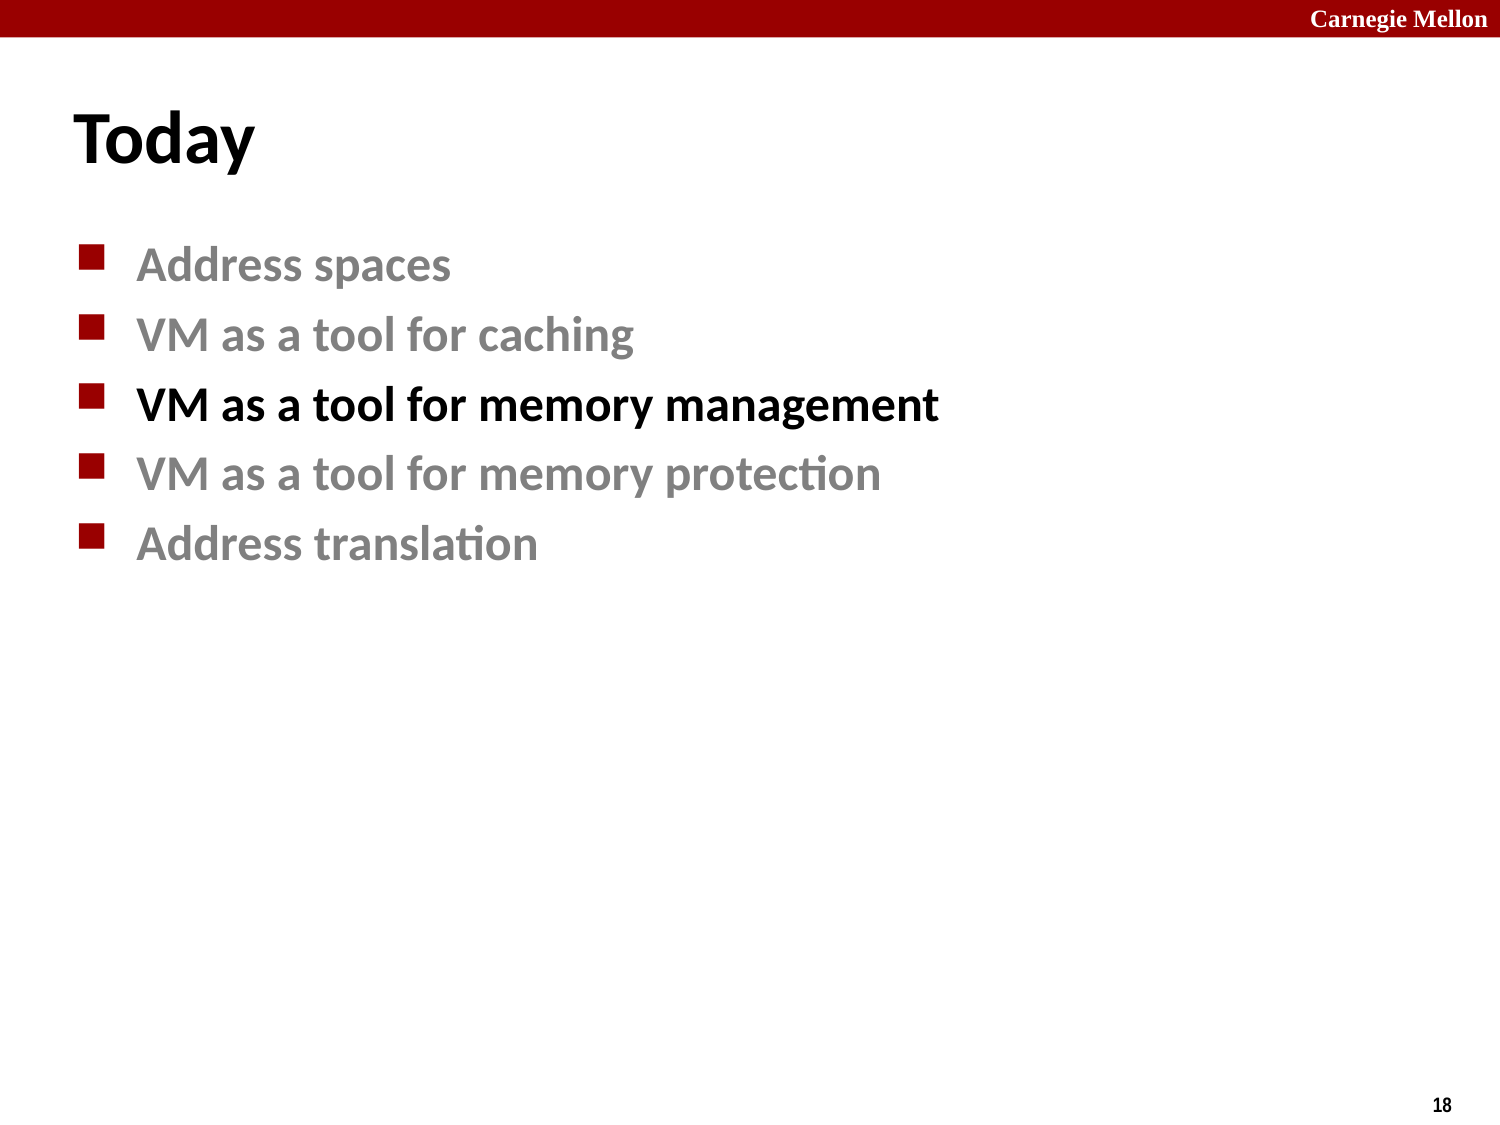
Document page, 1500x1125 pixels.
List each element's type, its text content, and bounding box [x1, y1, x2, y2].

list Address spaces VM as a tool for caching VM as a tool for memory management VM as a tool for memory protection Address translation [64, 223, 1361, 1040]
title Today [58, 71, 1305, 197]
